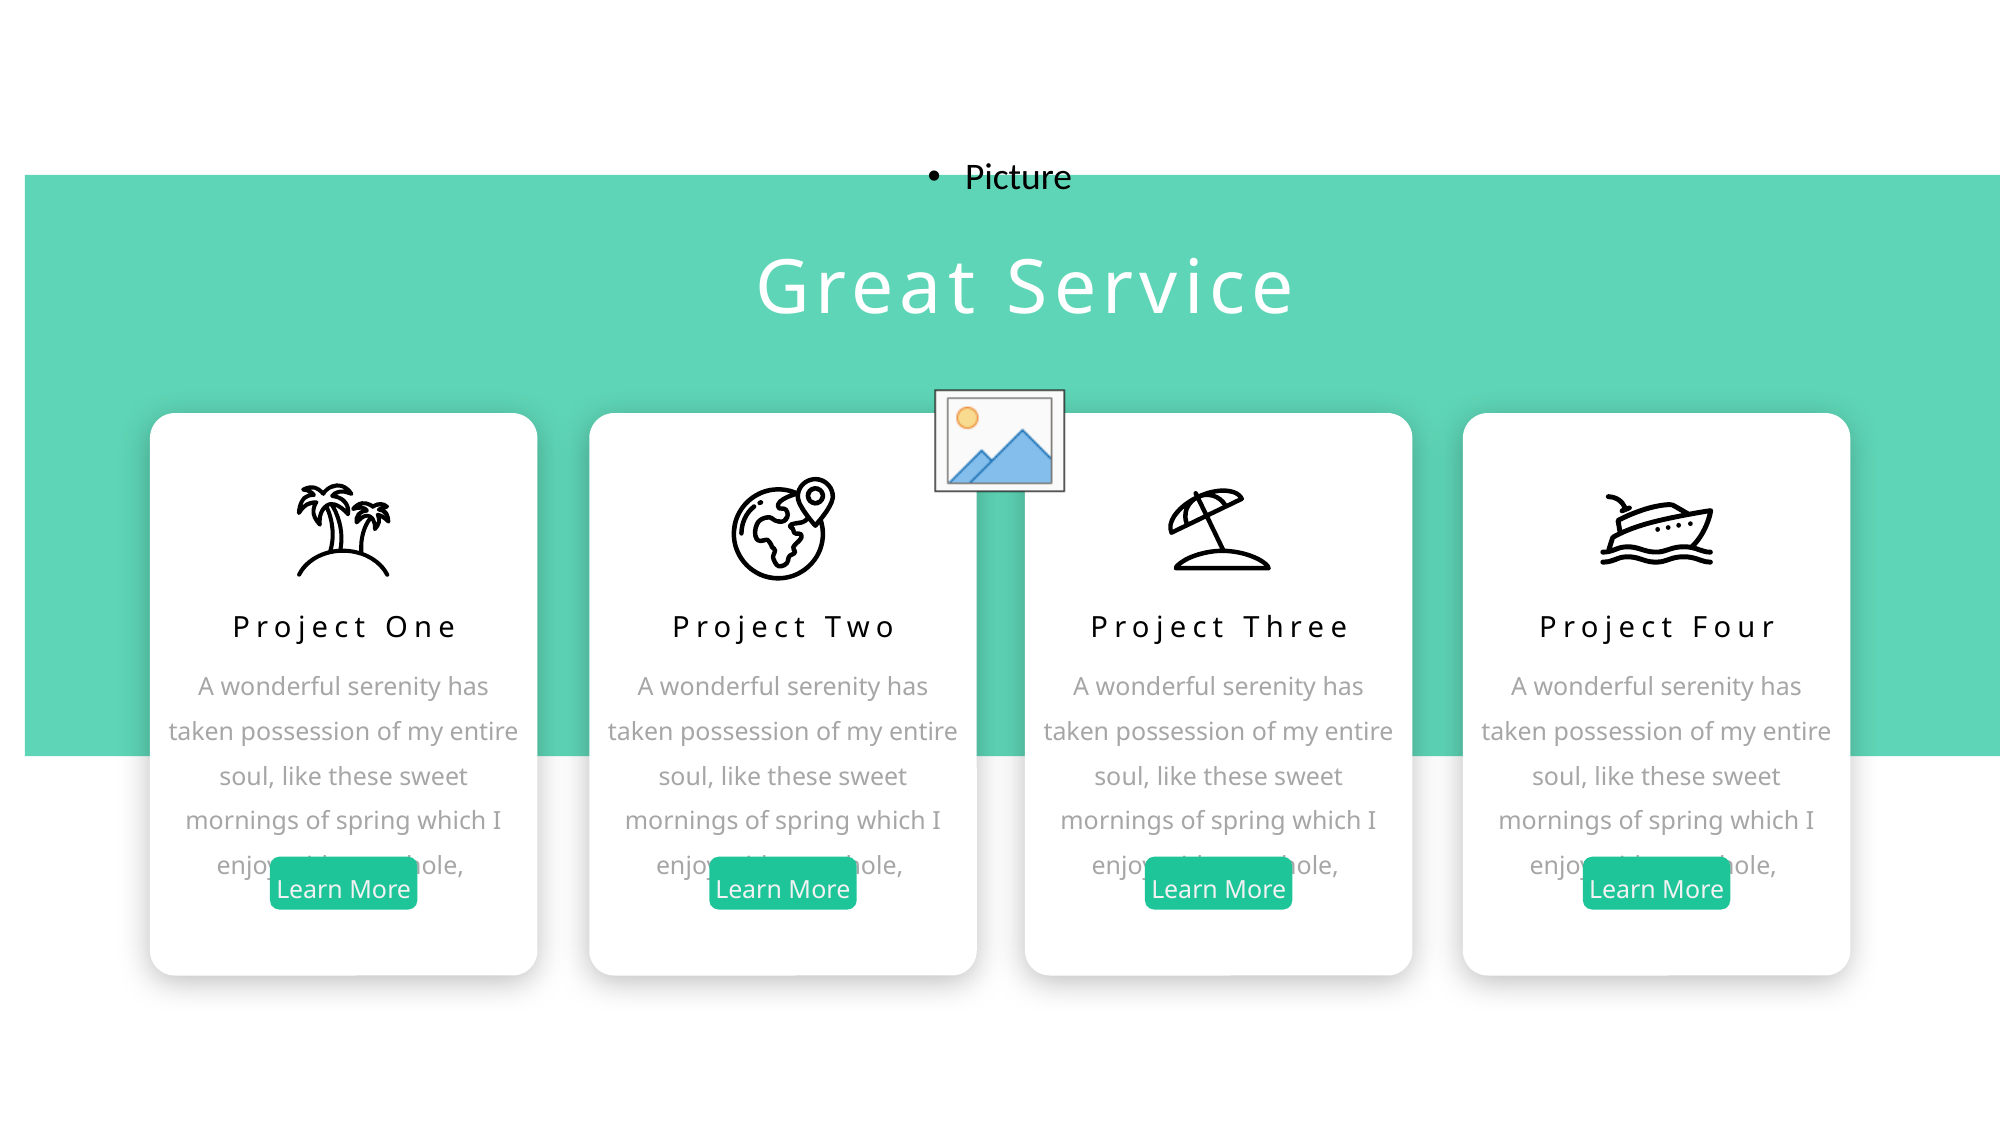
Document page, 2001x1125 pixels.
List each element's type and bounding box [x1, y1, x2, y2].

text_box [1413, 732, 1463, 757]
text_box [1851, 732, 2000, 757]
text_box [1461, 757, 1852, 977]
text_box [589, 732, 977, 910]
text_box [1463, 732, 1851, 910]
text_box [1025, 732, 1413, 910]
picture [0, 149, 2000, 732]
text_box [588, 757, 978, 977]
text_box [24, 732, 150, 757]
text_box [1023, 757, 1414, 977]
text_box [977, 732, 1025, 757]
text_box [150, 732, 538, 910]
text_box [148, 757, 539, 977]
text_box [538, 732, 589, 757]
